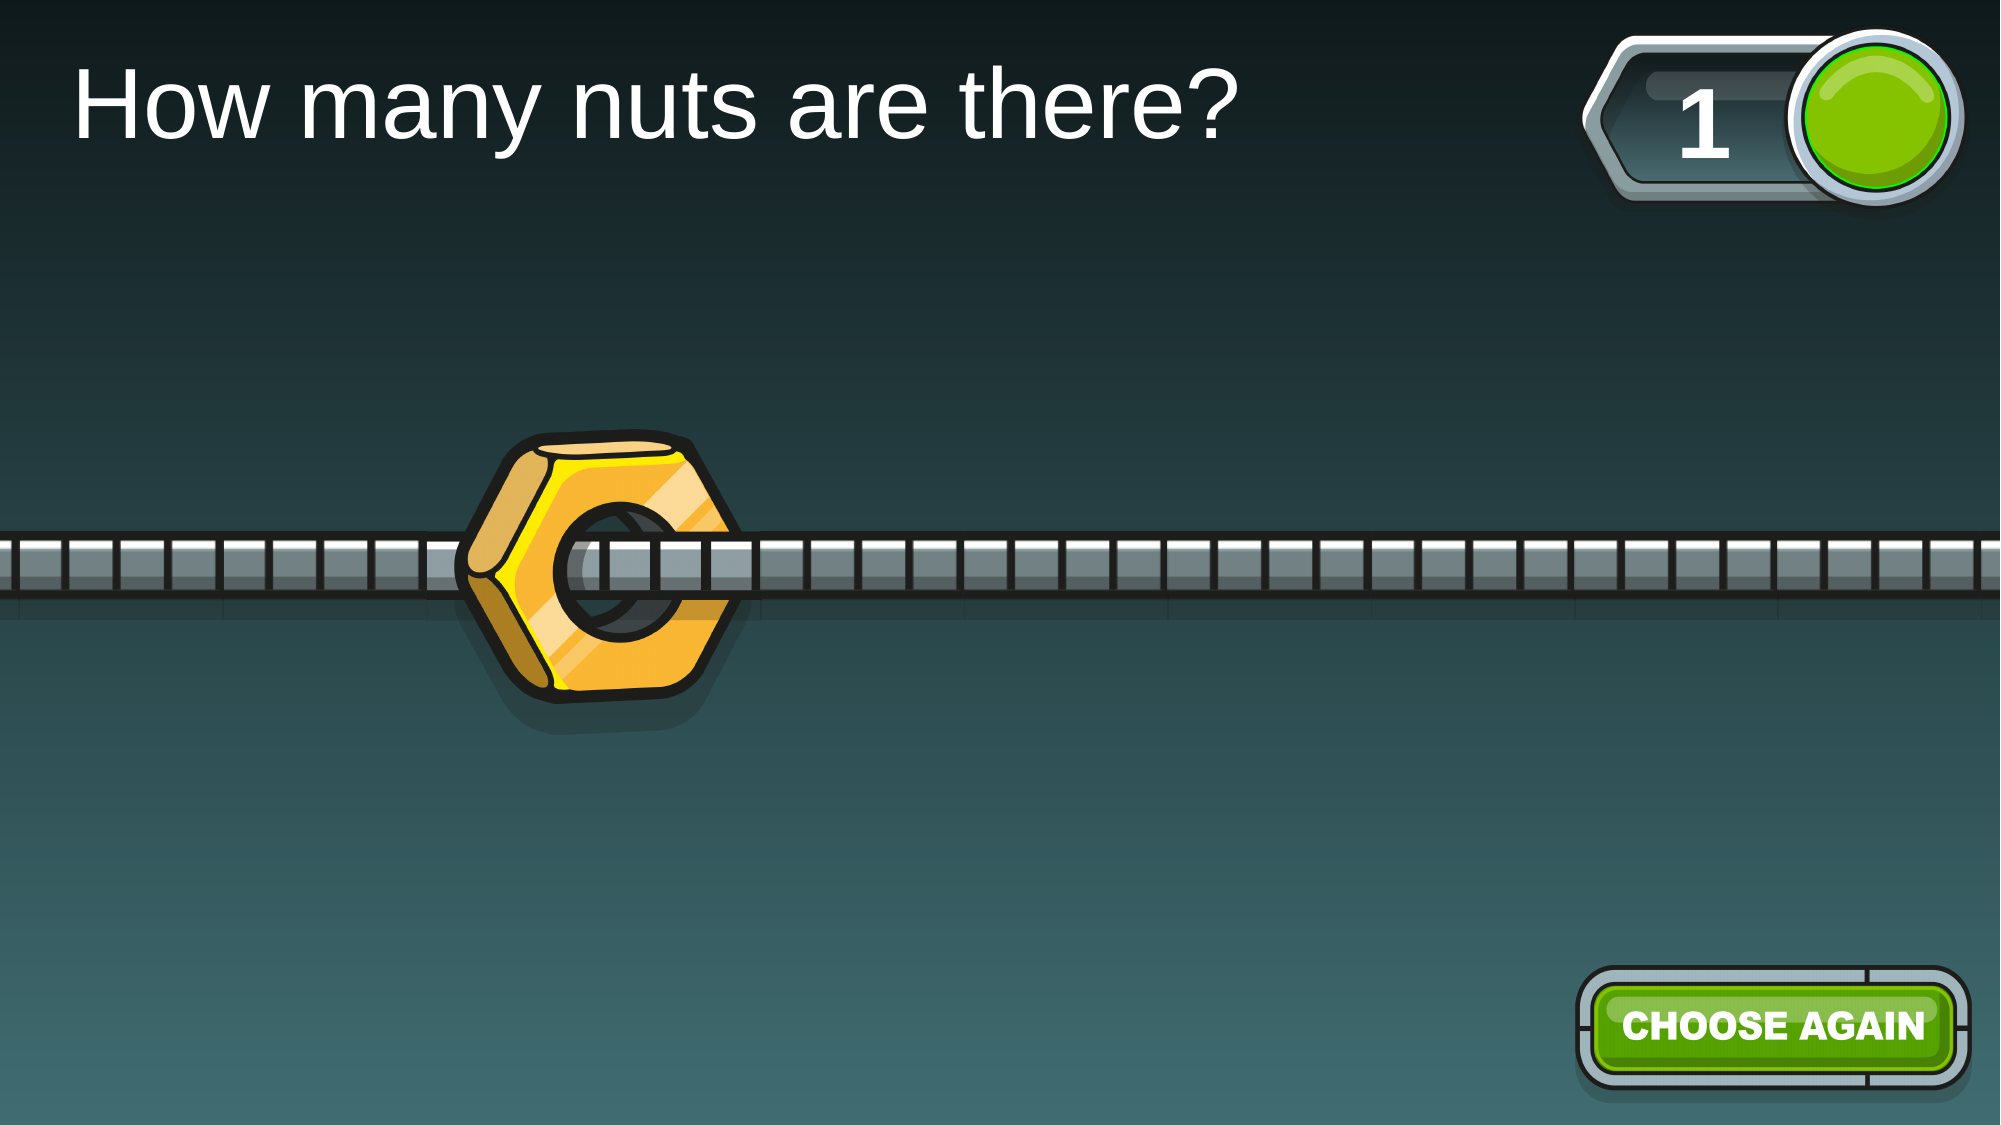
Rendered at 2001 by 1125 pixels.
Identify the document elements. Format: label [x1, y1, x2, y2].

picture [1575, 965, 1972, 1104]
text_box [55, 30, 1267, 182]
picture [1575, 25, 1971, 221]
picture [0, 429, 2000, 735]
